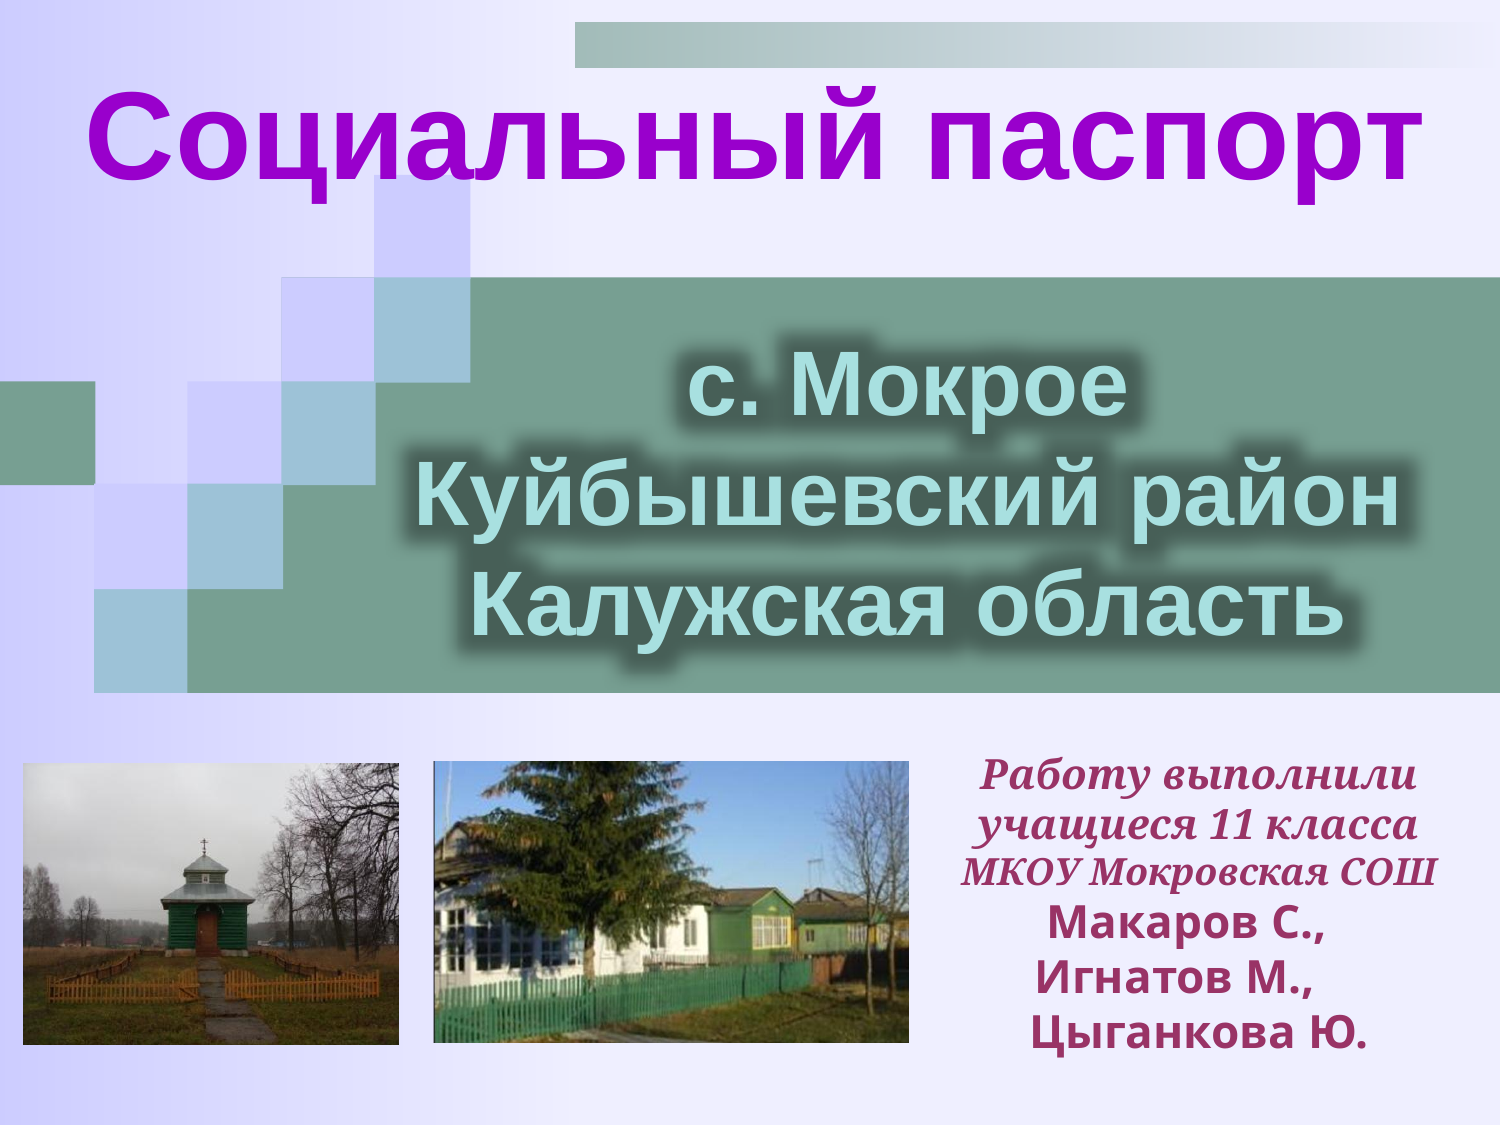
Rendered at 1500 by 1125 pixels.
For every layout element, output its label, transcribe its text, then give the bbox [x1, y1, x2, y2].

picture [433, 761, 910, 1044]
picture [23, 763, 399, 1046]
text_box с. Мокрое Куйбышевский район Калужская область [398, 316, 1419, 661]
text_box Работу выполнили учащиеся 11 класса МКОУ Мокровская СОШ Макаров С., Игнатов М., Цыганкова Ю. [927, 740, 1471, 1066]
text_box Социальный паспорт [58, 46, 1453, 212]
